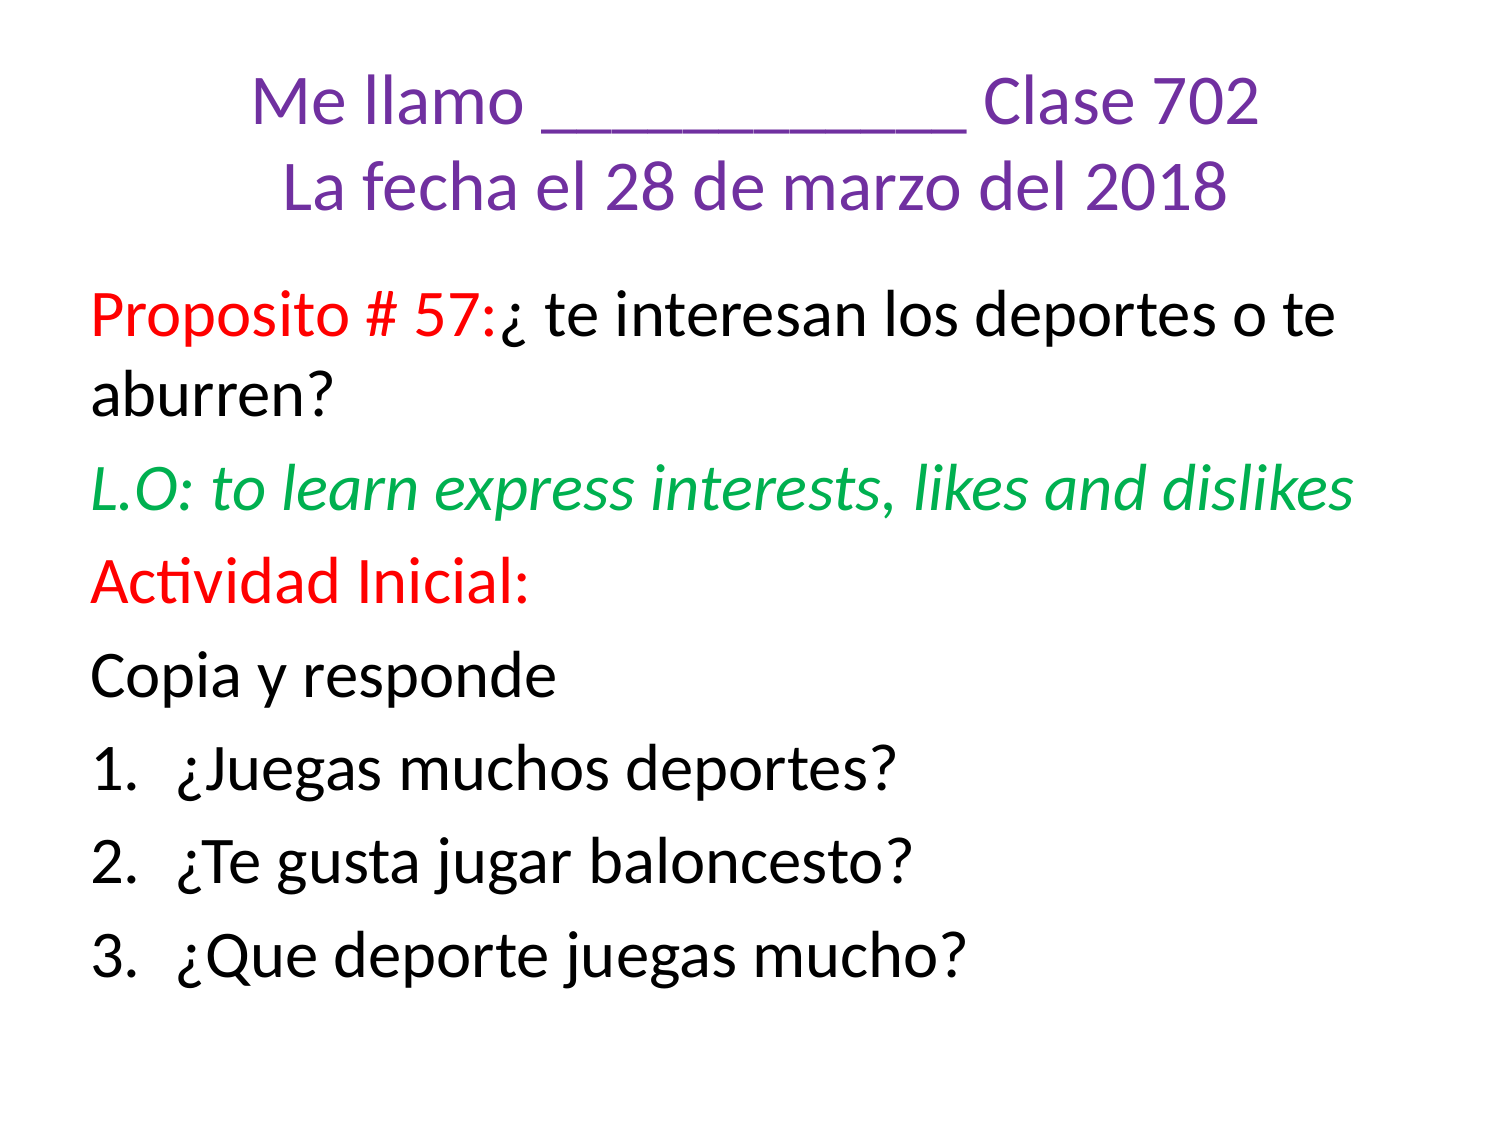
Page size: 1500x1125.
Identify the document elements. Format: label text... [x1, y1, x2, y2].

list Proposito # 57:¿ te interesan los deportes o te aburren? L.O: to learn express interests, likes and dislikes Actividad Inicial: Copia y responde ¿Juegas muchos deportes? ¿Te gusta jugar baloncesto? ¿Que deporte juegas mucho? [75, 262, 1425, 1005]
title Me llamo ____________ Clase 702 La fecha el 28 de marzo del 2018 [12, 45, 1500, 233]
